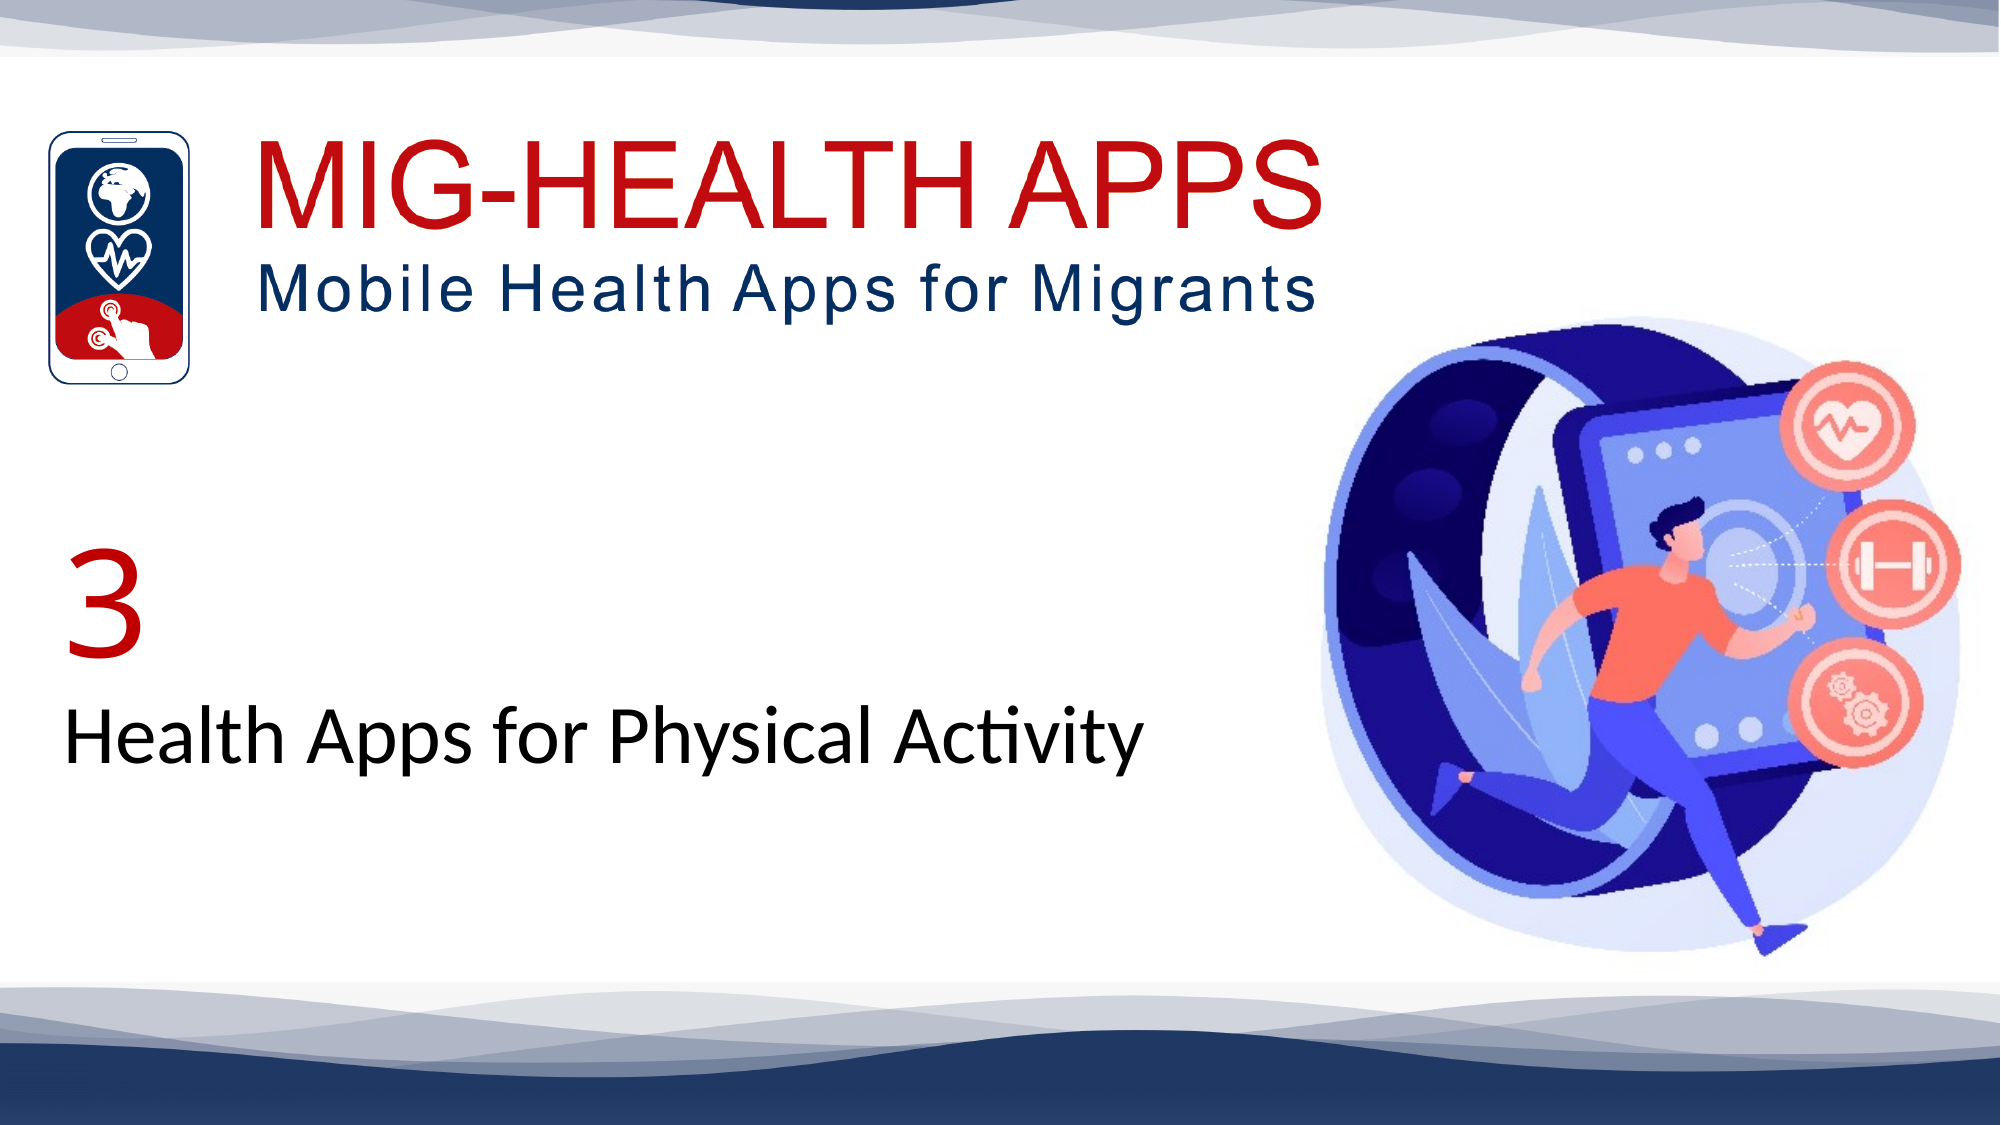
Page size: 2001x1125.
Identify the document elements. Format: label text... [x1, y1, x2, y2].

picture [0, 0, 1999, 57]
picture [48, 131, 190, 385]
picture [0, 982, 2000, 1125]
picture [244, 61, 1999, 974]
text_box 3 Health Apps for Physical Activity [48, 489, 1279, 821]
